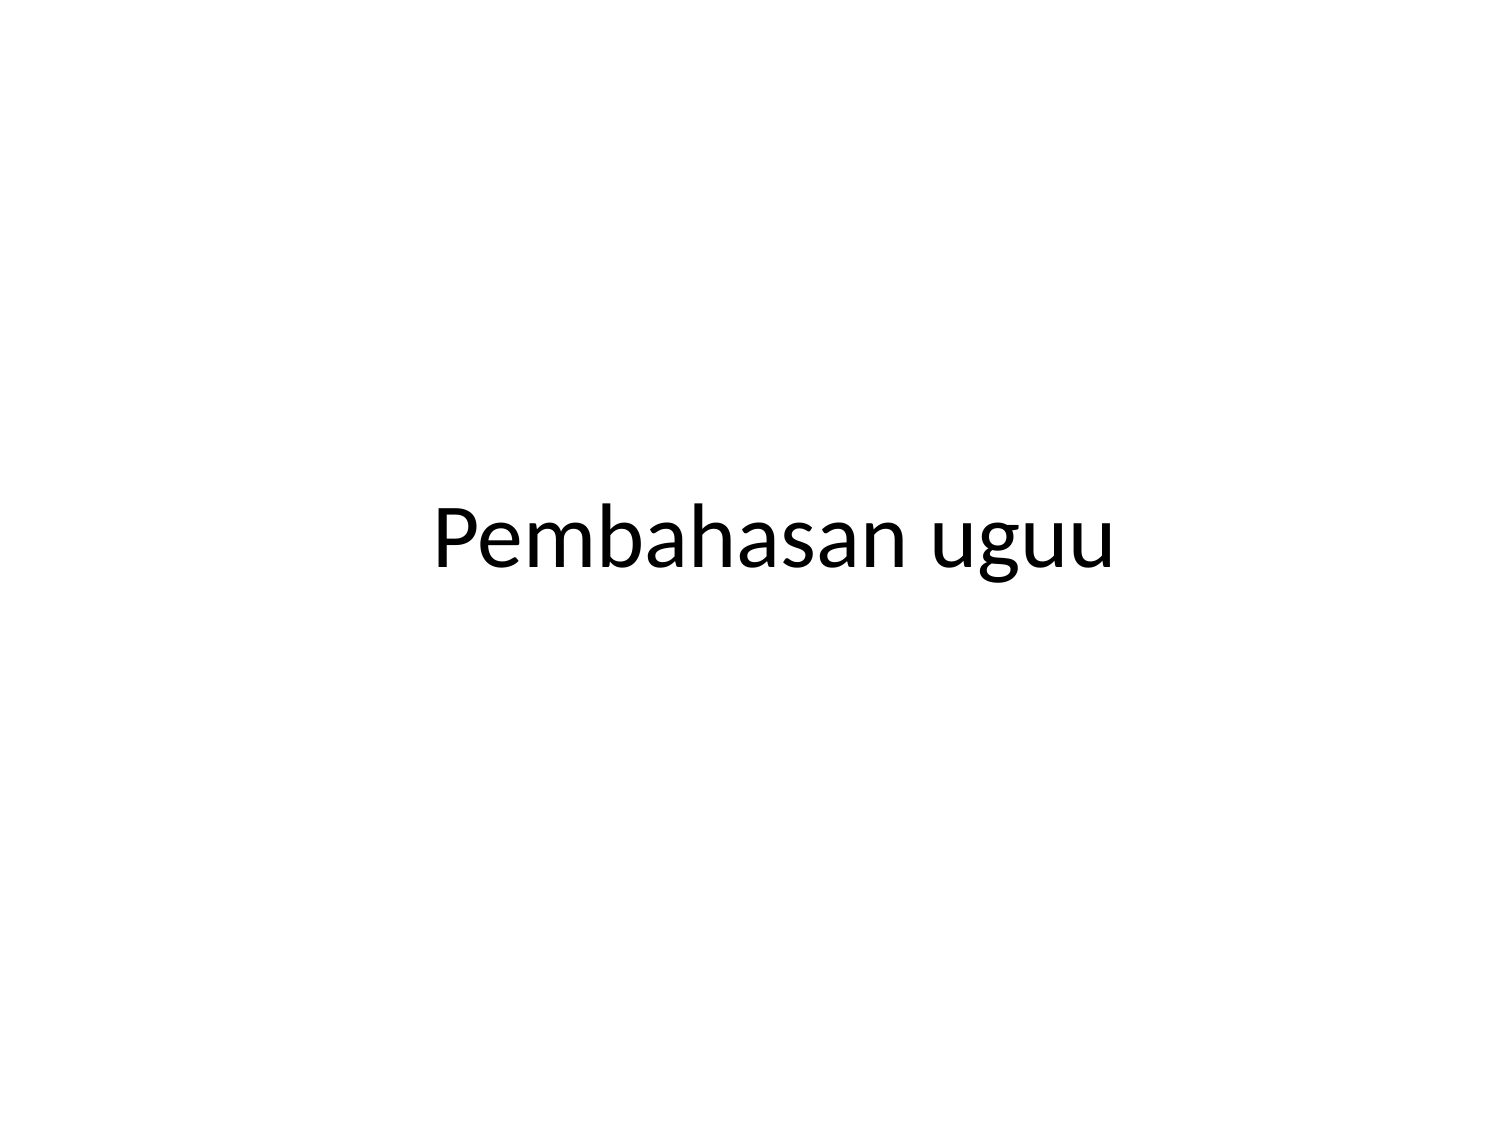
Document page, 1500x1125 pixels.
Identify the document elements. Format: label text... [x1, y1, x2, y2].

title Pembahasan uguu [99, 437, 1450, 625]
